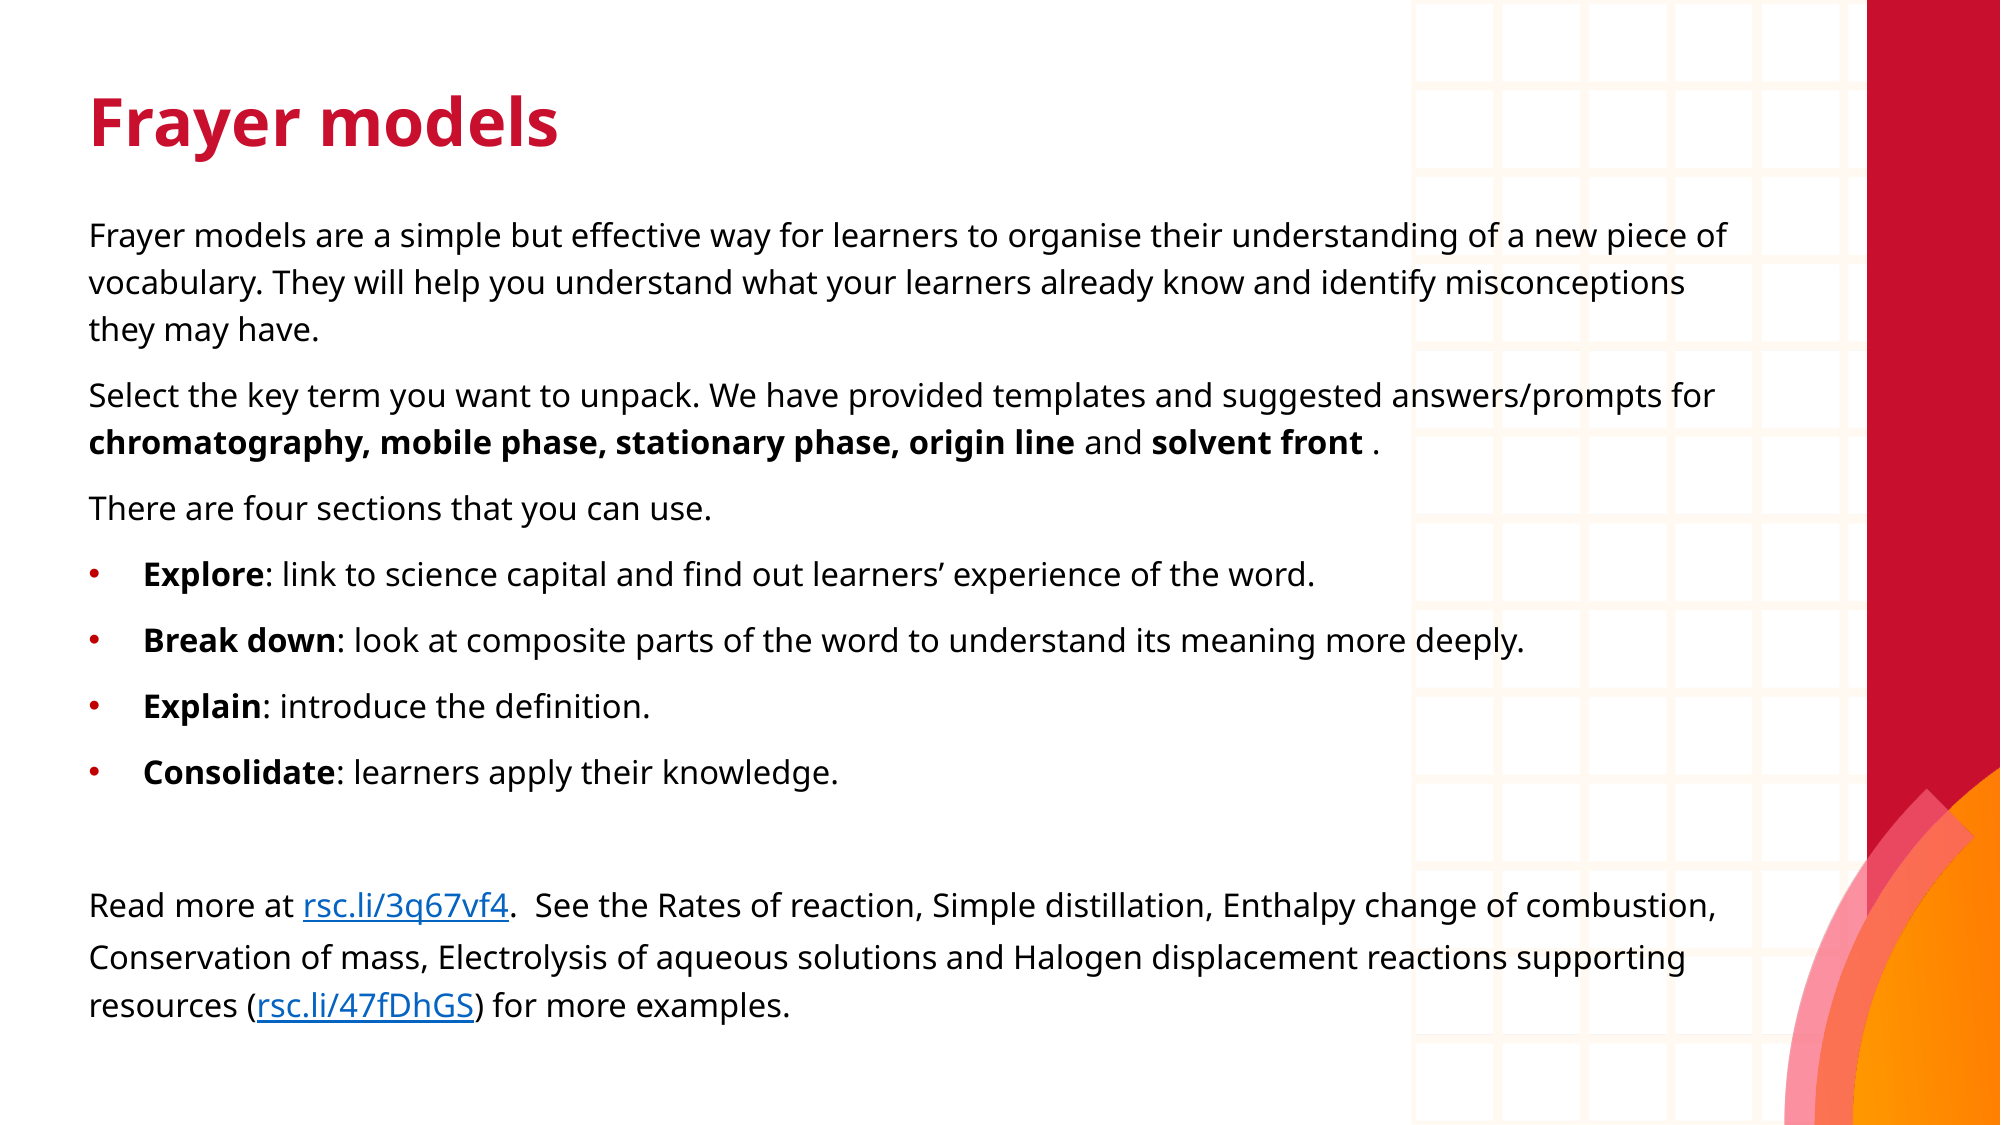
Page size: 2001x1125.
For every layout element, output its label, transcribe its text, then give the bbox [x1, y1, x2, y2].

picture [1411, 0, 2000, 1125]
title Frayer models [88, 88, 1743, 161]
list Frayer models are a simple but effective way for learners to organise their understanding of a new piece of vocabulary. They will help you understand what your learners already know and identify misconceptions they may have. Select the key term you want to unpack. We have provided templates and suggested answers/prompts for chromatography, mobile phase, stationary phase, origin line and solvent front . There are four sections that you can use. Explore: link to science capital and find out learners’ experience of the word. Break down: look at composite parts of the word to understand its meaning more deeply. Explain: introduce the definition. Consolidate: learners apply their knowledge. Read more at rsc.li/3q67vf4. See the Rates of reaction, Simple distillation, Enthalpy change of combustion, Conservation of mass, Electrolysis of aqueous solutions and Halogen displacement reactions supporting resources (rsc.li/47fDhGS) for more examples. [88, 206, 1743, 1034]
